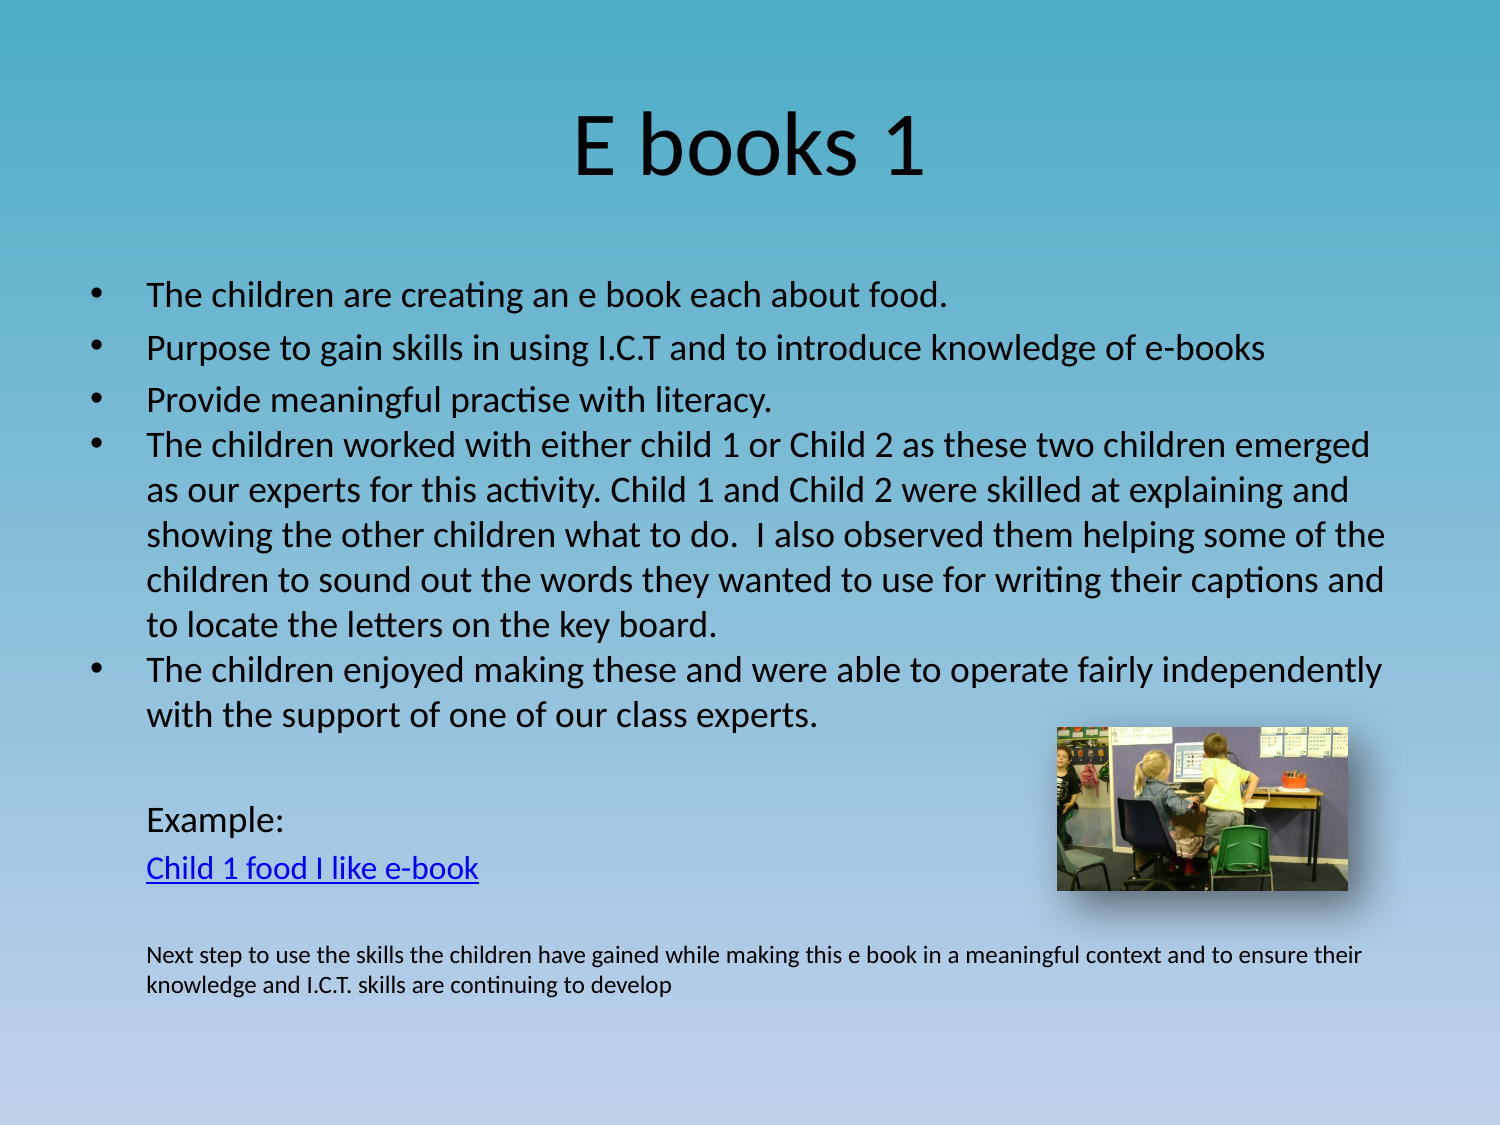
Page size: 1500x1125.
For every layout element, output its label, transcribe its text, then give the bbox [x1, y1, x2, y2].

title E books 1 [75, 45, 1425, 233]
list The children are creating an e book each about food. Purpose to gain skills in using I.C.T and to introduce knowledge of e-books Provide meaningful practise with literacy. The children worked with either child 1 or Child 2 as these two children emerged as our experts for this activity. Child 1 and Child 2 were skilled at explaining and showing the other children what to do. I also observed them helping some of the children to sound out the words they wanted to use for writing their captions and to locate the letters on the key board. The children enjoyed making these and were able to operate fairly independently with the support of one of our class experts. Example: Child 1 food I like e-book Next step to use the skills the children have gained while making this e book in a meaningful context and to ensure their knowledge and I.C.T. skills are continuing to develop [75, 262, 1425, 1071]
picture [1056, 727, 1348, 892]
